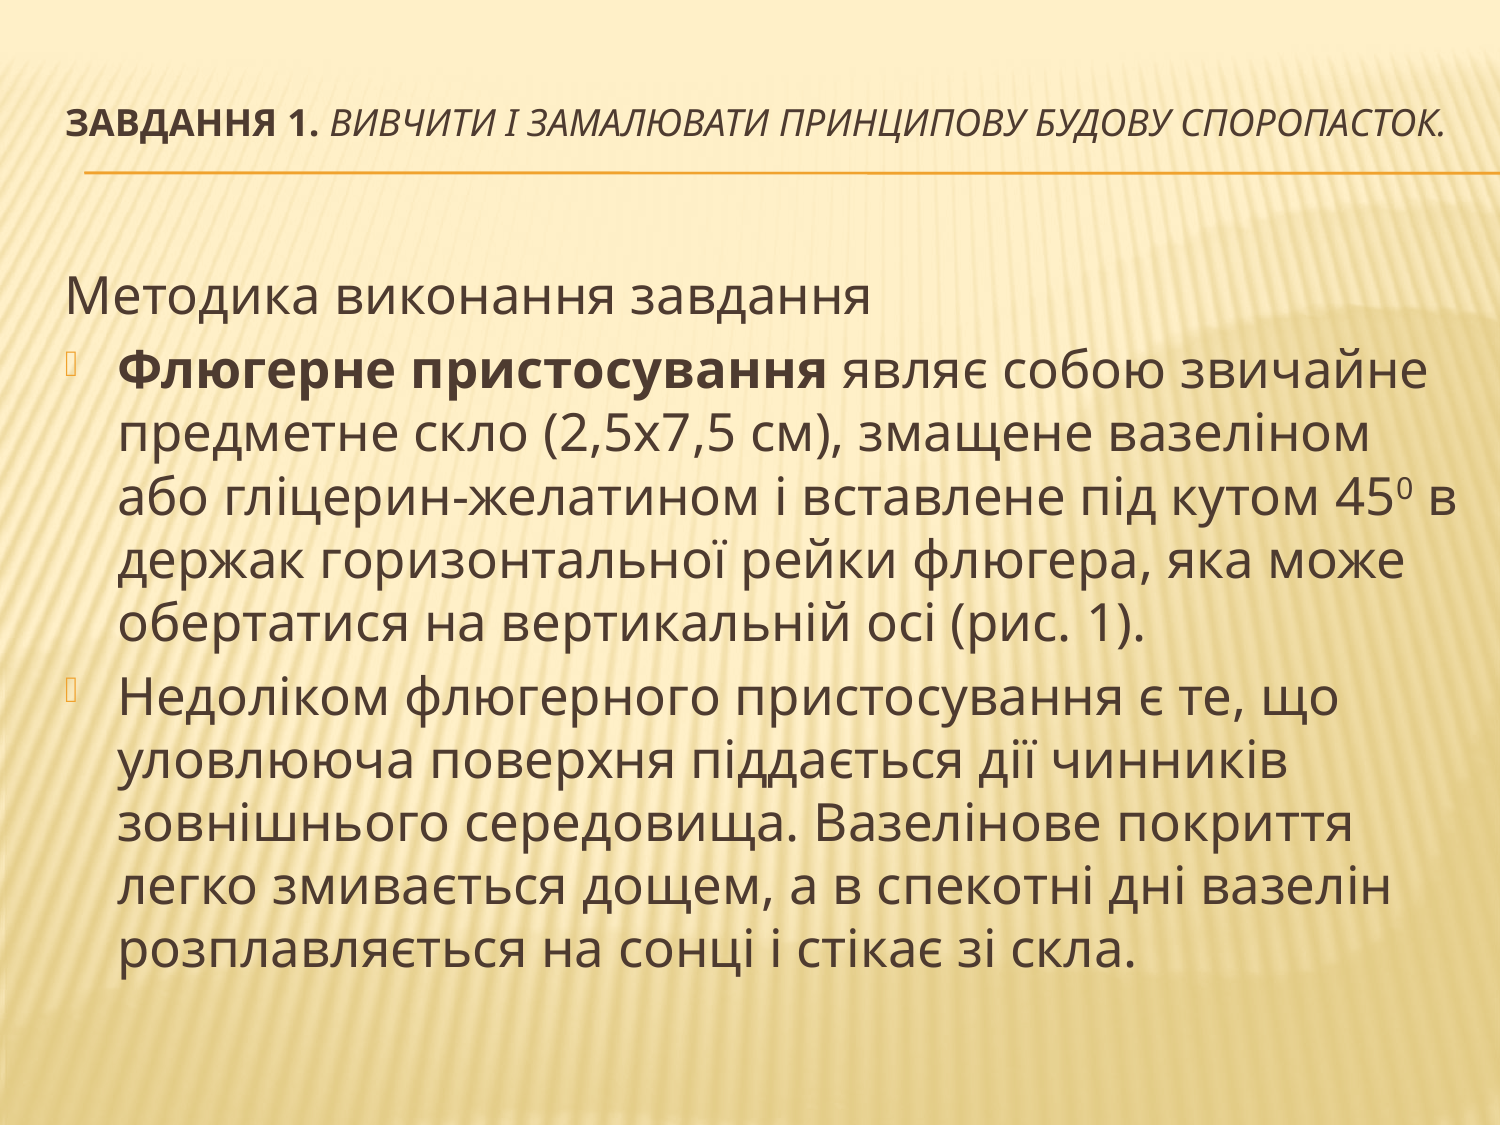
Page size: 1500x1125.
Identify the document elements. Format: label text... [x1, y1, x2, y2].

list Методика виконання завдання Флюгерне пристосування являє собою звичайне предметне скло (2,5x7,5 см), змащене вазеліном або гліцерин-желатином і вставлене під кутом 450 в держак горизонтальної рейки флюгера, яка може обертатися на вертикальній осі (рис. 1). Недоліком флюгерного пристосування є те, що уловлююча поверхня піддається дії чинників зовнішнього середовища. Вазелінове покриття легко змивається дощем, а в спекотні дні вазелін розплавляється на сонці і стікає зі скла. [50, 254, 1475, 998]
title Завдання 1. Вивчити і замалювати принципову будову споропасток. [50, 75, 1475, 213]
